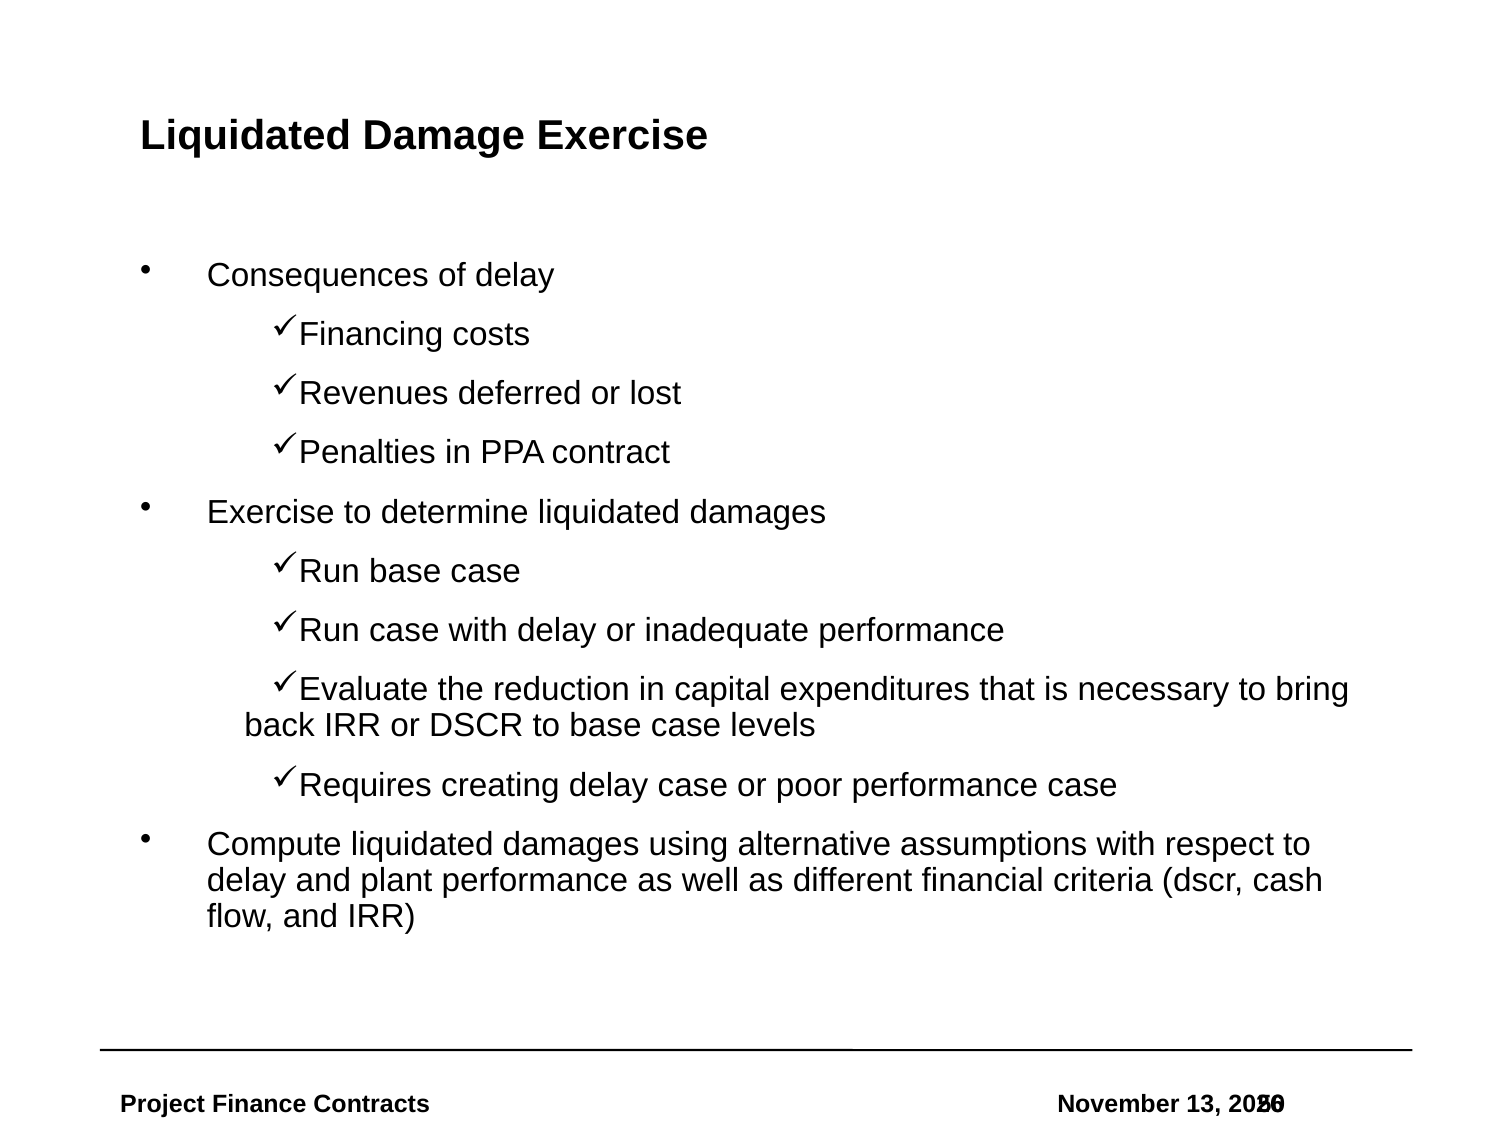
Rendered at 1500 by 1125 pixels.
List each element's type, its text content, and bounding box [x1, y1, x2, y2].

list Consequences of delay Financing costs Revenues deferred or lost Penalties in PPA contract Exercise to determine liquidated damages Run base case Run case with delay or inadequate performance Evaluate the reduction in capital expenditures that is necessary to bring back IRR or DSCR to base case levels Requires creating delay case or poor performance case Compute liquidated damages using alternative assumptions with respect to delay and plant performance as well as different financial criteria (dscr, cash flow, and IRR) [124, 249, 1376, 1001]
title Liquidated Damage Exercise [124, 99, 1288, 226]
